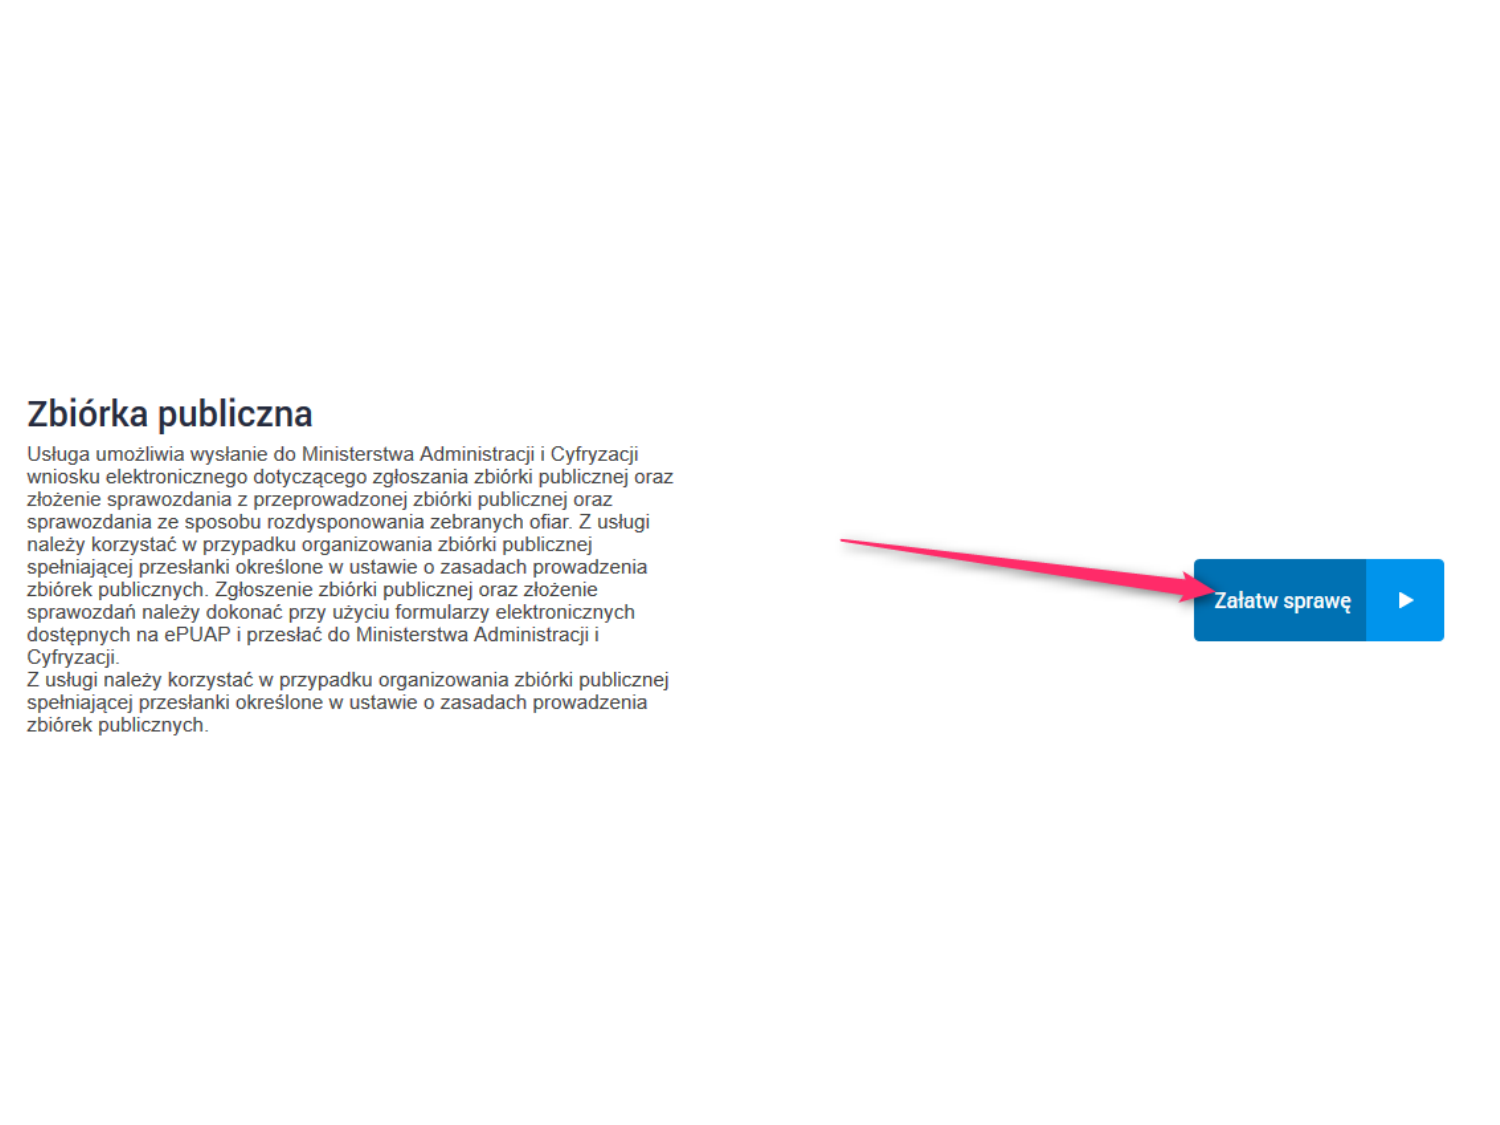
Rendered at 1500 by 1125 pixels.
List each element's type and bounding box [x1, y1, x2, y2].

picture [0, 388, 1500, 737]
